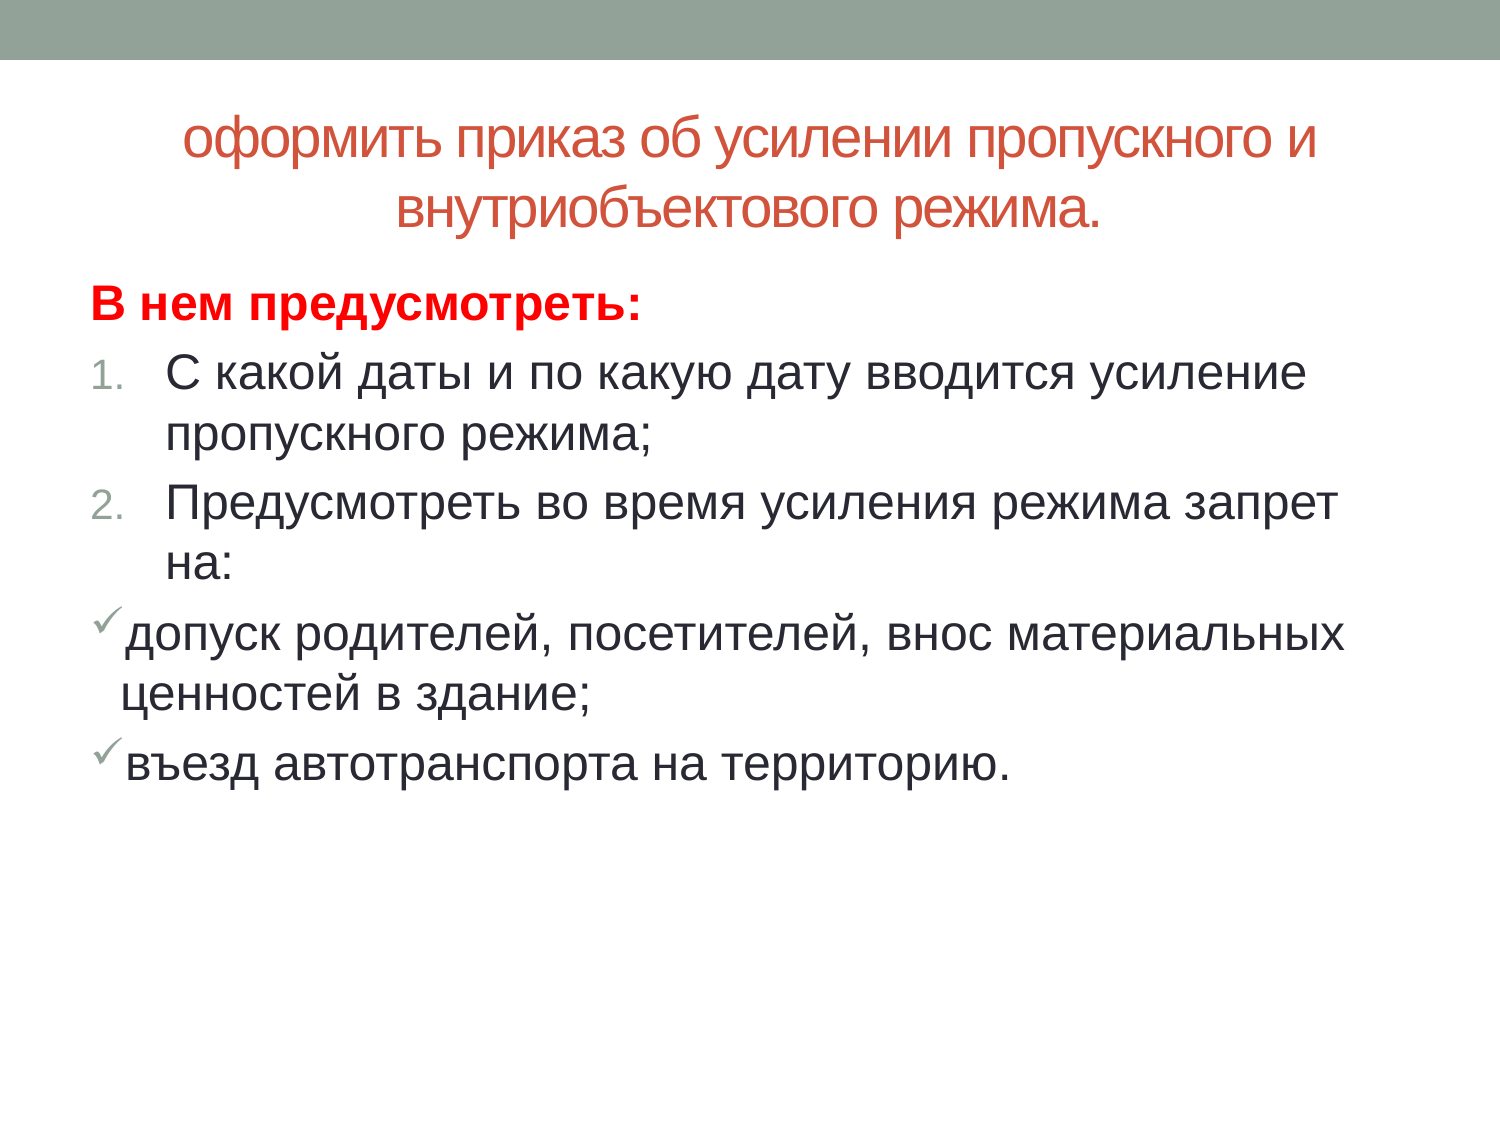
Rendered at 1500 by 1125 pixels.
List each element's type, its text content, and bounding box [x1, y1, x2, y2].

title оформить приказ об усилении пропускного и внутриобъектового режима. [75, 87, 1425, 250]
list В нем предусмотреть: С какой даты и по какую дату вводится усиление пропускного режима; Предусмотреть во время усиления режима запрет на: допуск родителей, посетителей, внос материальных ценностей в здание; въезд автотранспорта на территорию. [75, 262, 1425, 1063]
